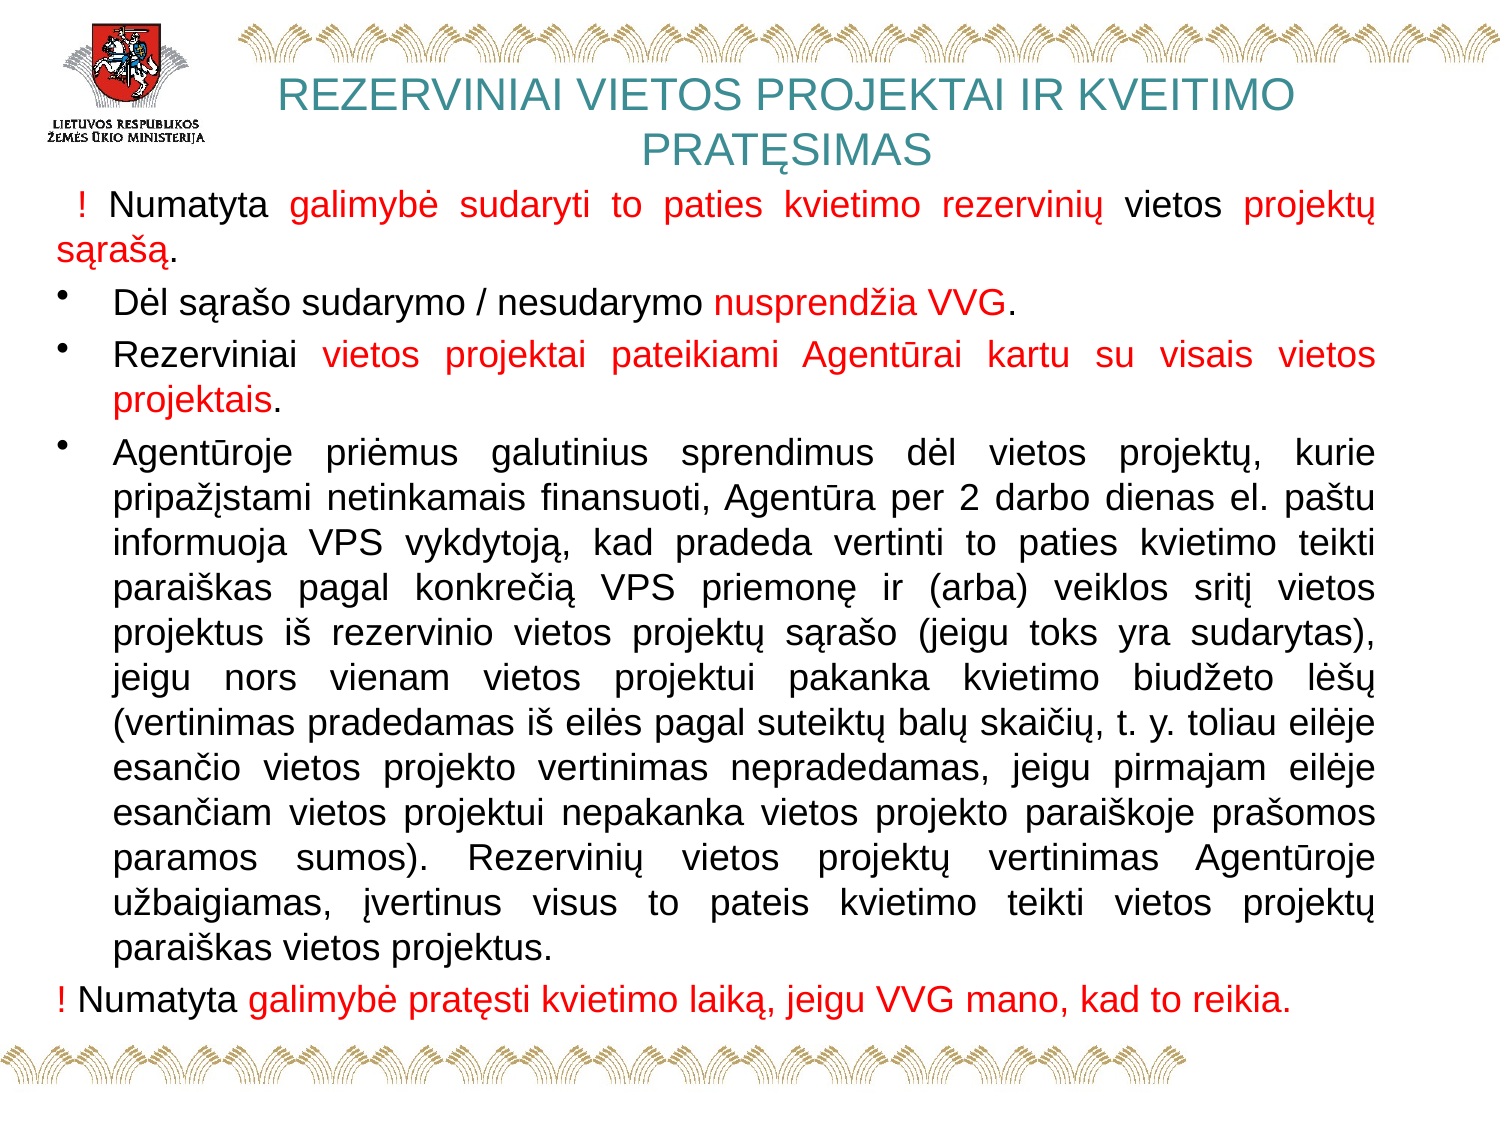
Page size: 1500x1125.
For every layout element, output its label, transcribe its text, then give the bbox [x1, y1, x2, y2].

list ! Numatyta galimybė sudaryti to paties kvietimo rezervinių vietos projektų sąrašą. Dėl sąrašo sudarymo / nesudarymo nusprendžia VVG. Rezerviniai vietos projektai pateikiami Agentūrai kartu su visais vietos projektais. Agentūroje priėmus galutinius sprendimus dėl vietos projektų, kurie pripažįstami netinkamais finansuoti, Agentūra per 2 darbo dienas el. paštu informuoja VPS vykdytoją, kad pradeda vertinti to paties kvietimo teikti paraiškas pagal konkrečią VPS priemonę ir (arba) veiklos sritį vietos projektus iš rezervinio vietos projektų sąrašo (jeigu toks yra sudarytas), jeigu nors vienam vietos projektui pakanka kvietimo biudžeto lėšų (vertinimas pradedamas iš eilės pagal suteiktų balų skaičių, t. y. toliau eilėje esančio vietos projekto vertinimas nepradedamas, jeigu pirmajam eilėje esančiam vietos projektui nepakanka vietos projekto paraiškoje prašomos paramos sumos). Rezervinių vietos projektų vertinimas Agentūroje užbaigiamas, įvertinus visus to pateis kvietimo teikti vietos projektų paraiškas vietos projektus. ! Numatyta galimybė pratęsti kvietimo laiką, jeigu VVG mano, kad to reikia. [41, 172, 1392, 833]
picture [0, 0, 1500, 1125]
title REZERVINIAI VIETOS PROJEKTAI IR KVEITIMO PRATĘSIMAS [112, 54, 1463, 185]
